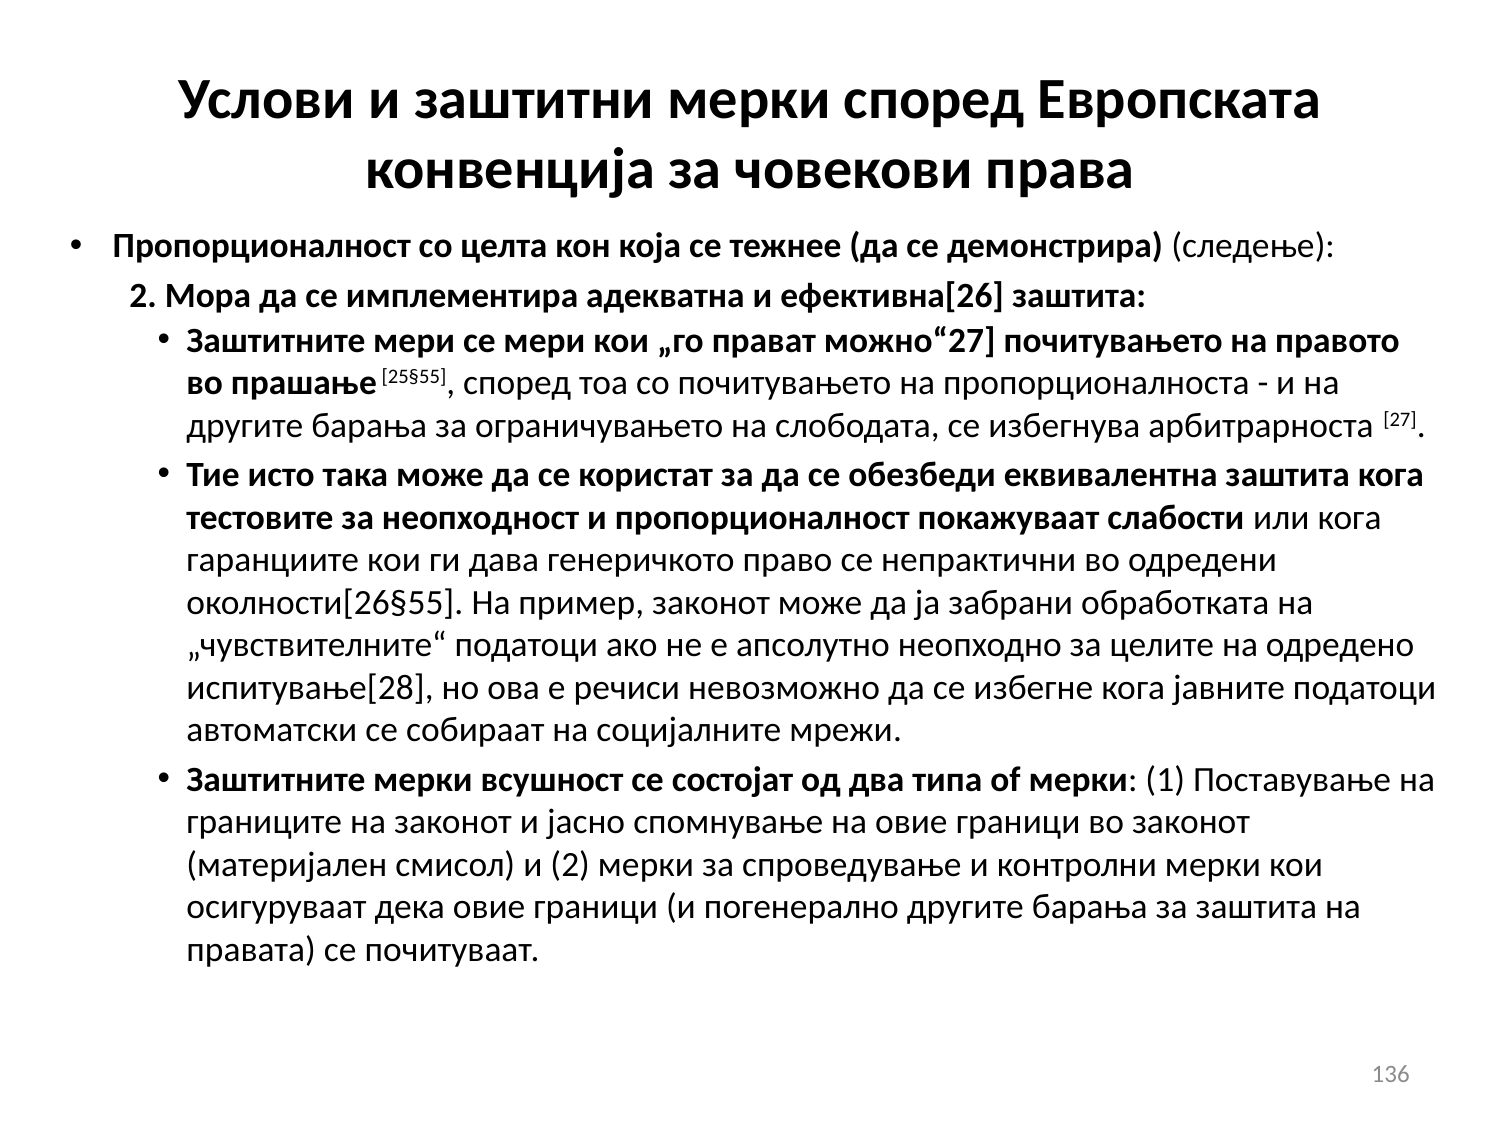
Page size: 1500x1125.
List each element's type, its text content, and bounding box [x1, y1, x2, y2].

slide_number 136 [1074, 1042, 1425, 1103]
list Пропорционалност со целта кон која се тежнее (да се демонстрира) (следење): 2. Мора да се имплементира адекватна и ефективна[26] заштита: Заштитните мери се мери кои „го прават можно“27] почитувањето на правото во прашање [25§55], според тоа со почитувањето на пропорционалноста - и на другите барања за ограничувањето на слободата, се избегнува арбитрарноста [27]. Тие исто така може да се користат за да се обезбеди еквивалентна заштита кога тестовите за неопходност и пропорционалност покажуваат слабости или кога гаранциите кои ги дава генеричкото право се непрактични во одредени околности[26§55]. На пример, законот може да ја забрани обработката на „чувствителните“ податоци ако не е апсолутно неопходно за целите на одредено испитување[28], но ова е речиси невозможно да се избегне кога јавните податоци автоматски се собираат на социјалните мрежи. Заштитните мерки всушност се состојат од два типа of мерки: (1) Поставување на границите на законот и јасно спомнување на овие граници во законот (материјален смисол) и (2) мерки за спроведување и контролни мерки кои осигуруваат дека овие граници (и погенерално другите барања за заштита на правата) се почитуваат. [54, 214, 1460, 1078]
title Услови и заштитни мерки според Европската конвенција за човекови права [74, 44, 1426, 216]
